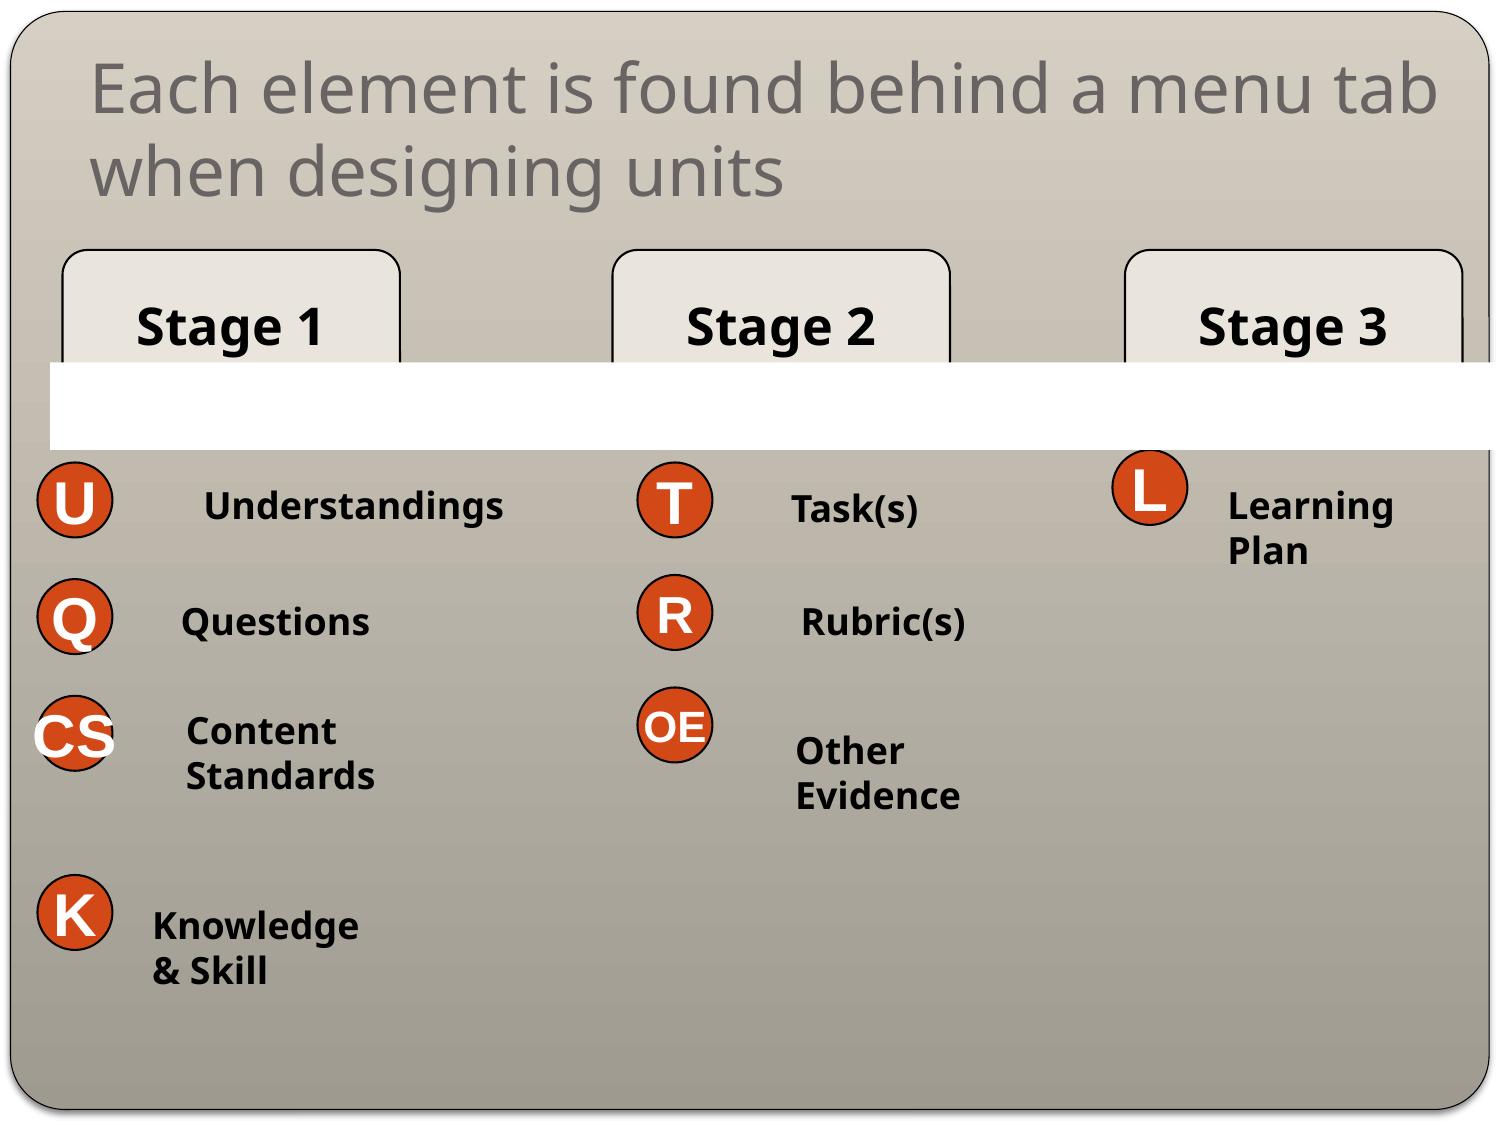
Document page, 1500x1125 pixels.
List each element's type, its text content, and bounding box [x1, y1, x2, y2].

text_box Stage 3 [1125, 249, 1463, 362]
text_box Stage 1 [62, 249, 400, 362]
text_box CS [37, 695, 113, 771]
text_box L [1112, 450, 1188, 525]
text_box Task(s) [776, 477, 934, 538]
text_box [50, 362, 1500, 450]
text_box U [37, 462, 113, 538]
text_box Content Standards [171, 700, 391, 805]
text_box Q [37, 579, 113, 655]
text_box T [637, 462, 713, 538]
text_box R [637, 574, 713, 650]
title Each element is found behind a menu tab when designing units [75, 35, 1488, 225]
text_box Learning Plan [1212, 475, 1475, 580]
text_box Rubric(s) [785, 590, 981, 650]
text_box K [37, 874, 113, 950]
text_box OE [637, 687, 713, 763]
text_box Questions [165, 590, 386, 650]
text_box Understandings [188, 475, 520, 535]
text_box Other Evidence [780, 720, 977, 825]
text_box Stage 2 [612, 249, 951, 362]
text_box Knowledge & Skill [137, 894, 508, 1000]
